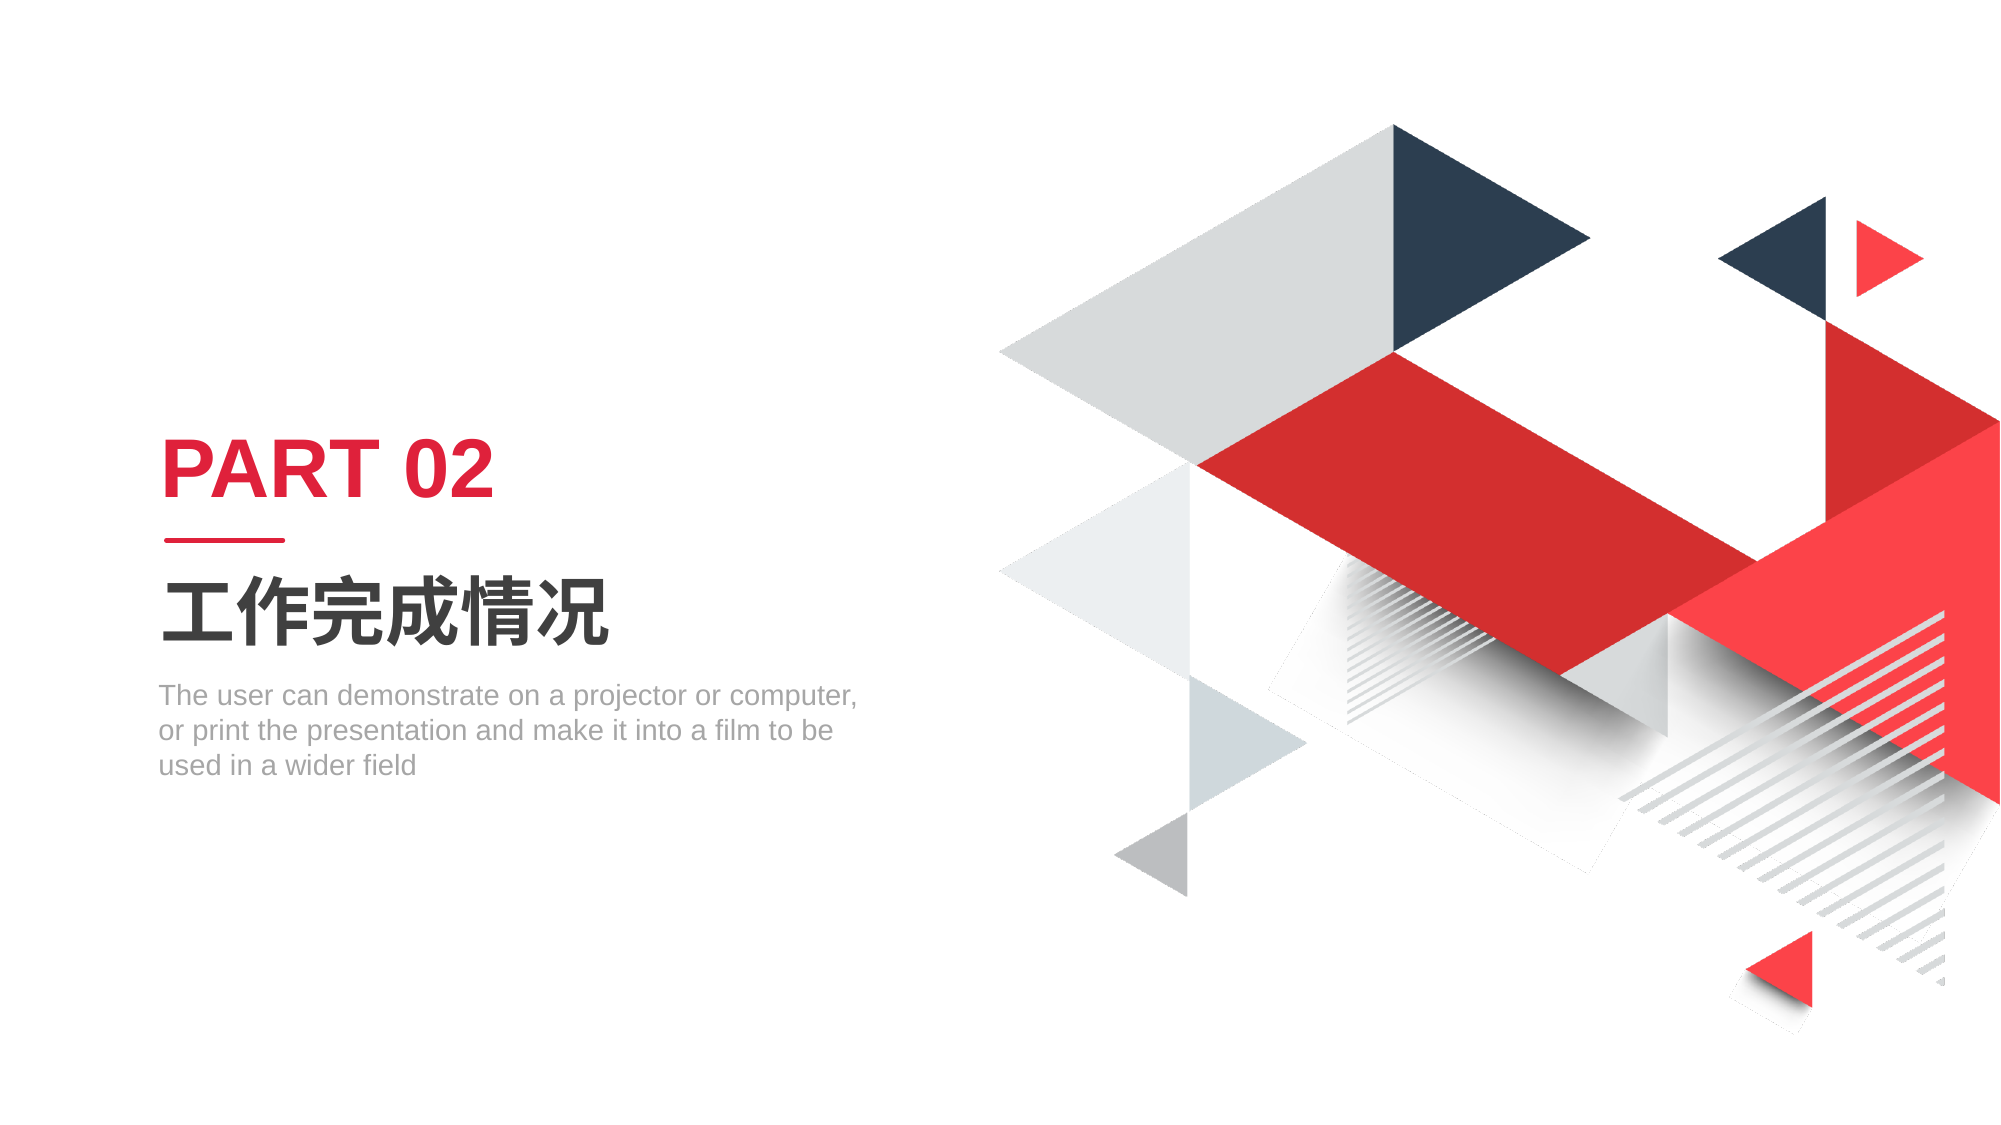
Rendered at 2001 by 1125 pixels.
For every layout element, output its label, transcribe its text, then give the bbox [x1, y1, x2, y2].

text_box PART 02 [145, 407, 512, 522]
text_box The user can demonstrate on a projector or computer, or print the presentation and make it into a film to be used in a wider field [143, 669, 888, 789]
picture [999, 124, 2000, 1035]
text_box 工作完成情况 [145, 557, 626, 663]
